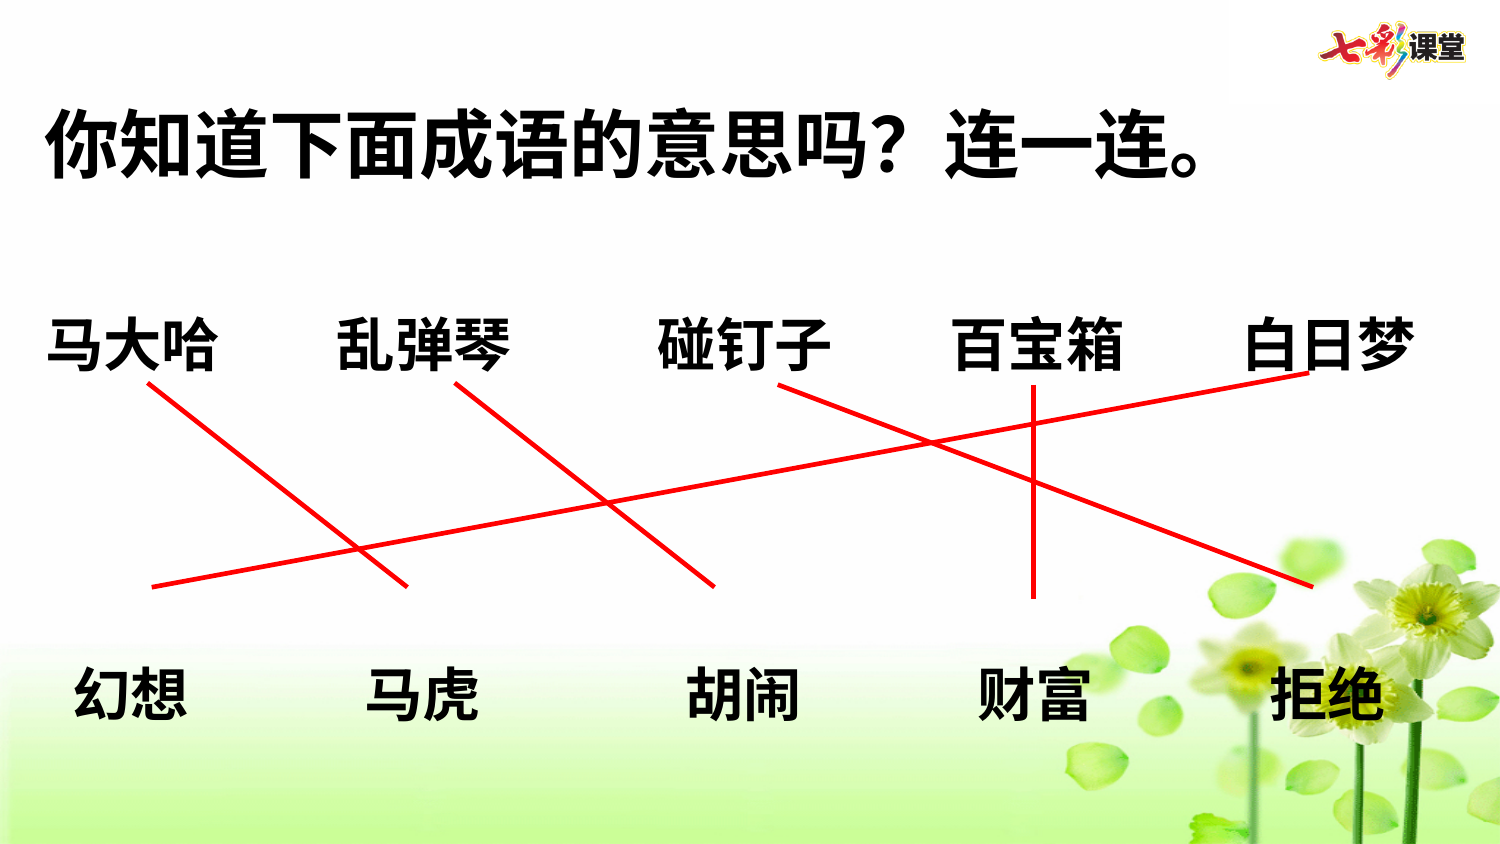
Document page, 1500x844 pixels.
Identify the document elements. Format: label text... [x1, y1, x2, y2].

picture [0, 0, 1500, 844]
text_box 你知道下面成语的意思吗？连一连。 [30, 90, 1314, 196]
text_box 马大哈 乱弹琴 碰钉子 百宝箱 白日梦 幻想 马虎 胡闹 财富 拒绝 [30, 301, 1447, 806]
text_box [151, 372, 1310, 588]
